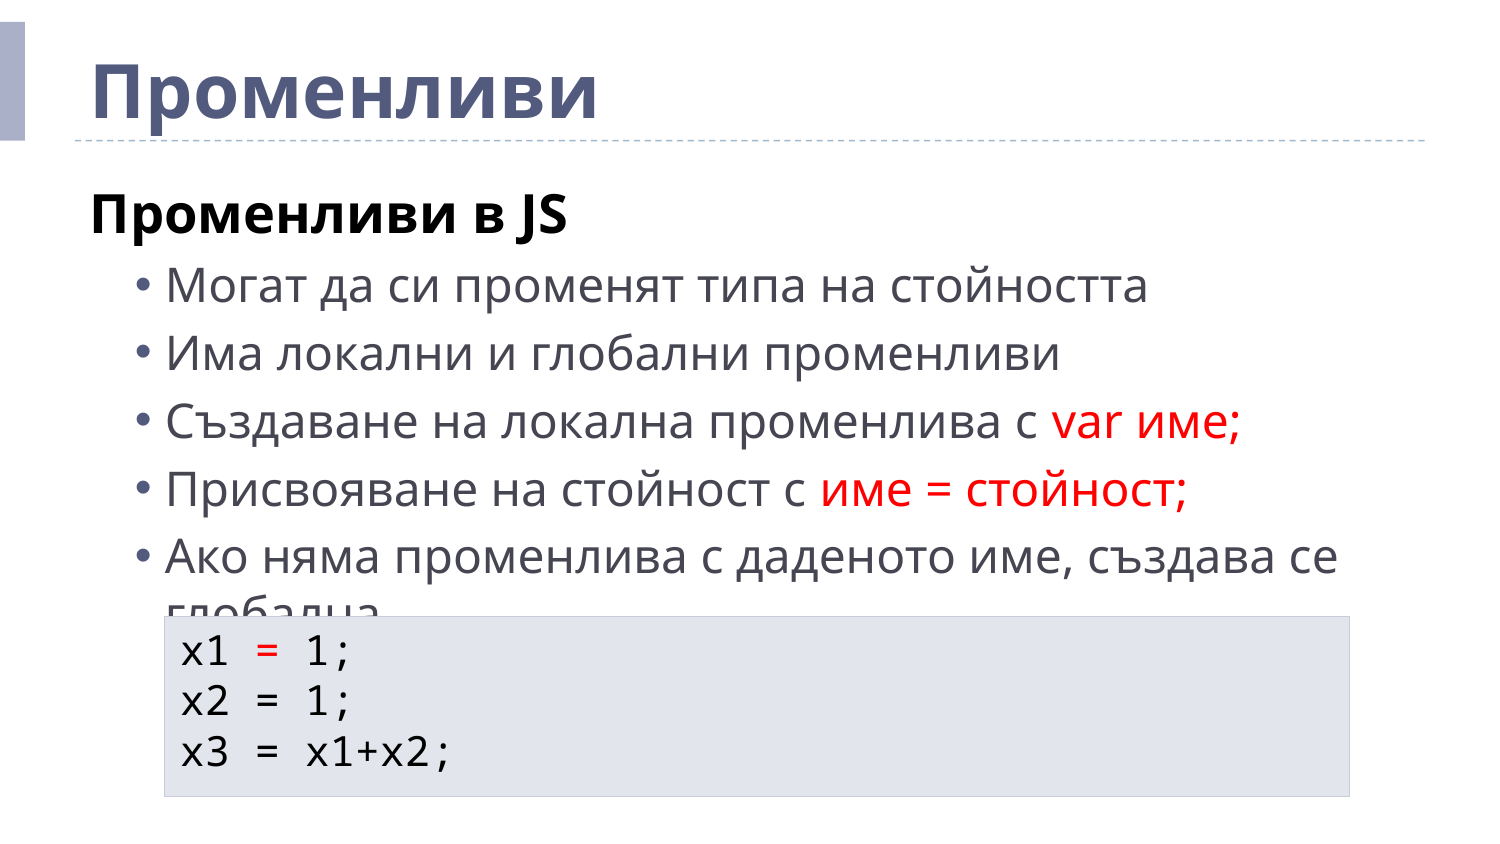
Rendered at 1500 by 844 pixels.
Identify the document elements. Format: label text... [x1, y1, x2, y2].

text_box x1 = 1; x2 = 1; x3 = x1+x2; [164, 616, 1350, 797]
title Променливи [75, 18, 1475, 141]
list Променливи в JS Могат да си променят типа на стойността Има локални и глобални променливи Създаване на локална променлива с var име; Присвояване на стойност с име = стойност; Ако няма променлива с даденото име, създава се глобална [75, 171, 1475, 835]
